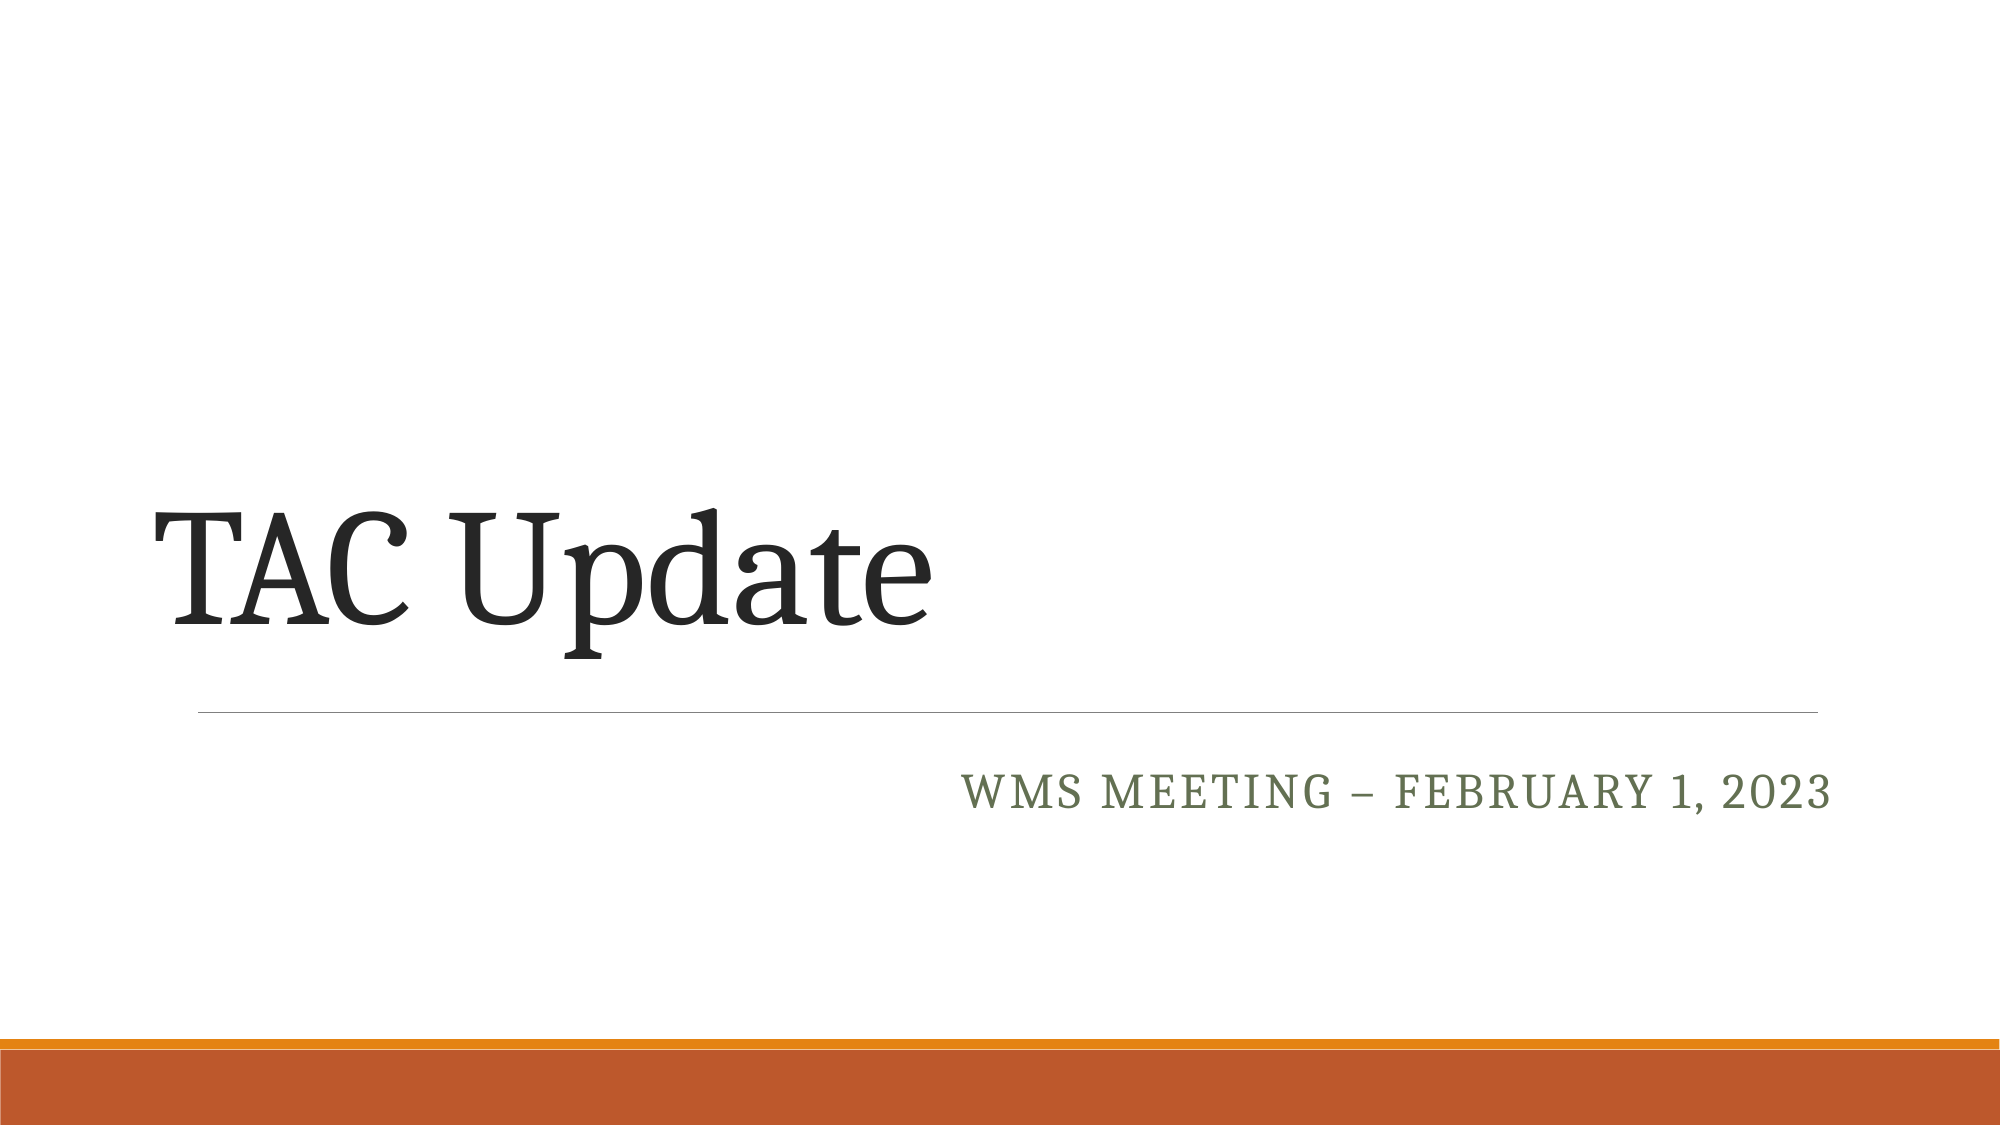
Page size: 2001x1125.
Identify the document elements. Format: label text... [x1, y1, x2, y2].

subtitle WMS Meeting – February 1, 2023 [875, 757, 1862, 946]
title TAC Update [137, 179, 1861, 667]
